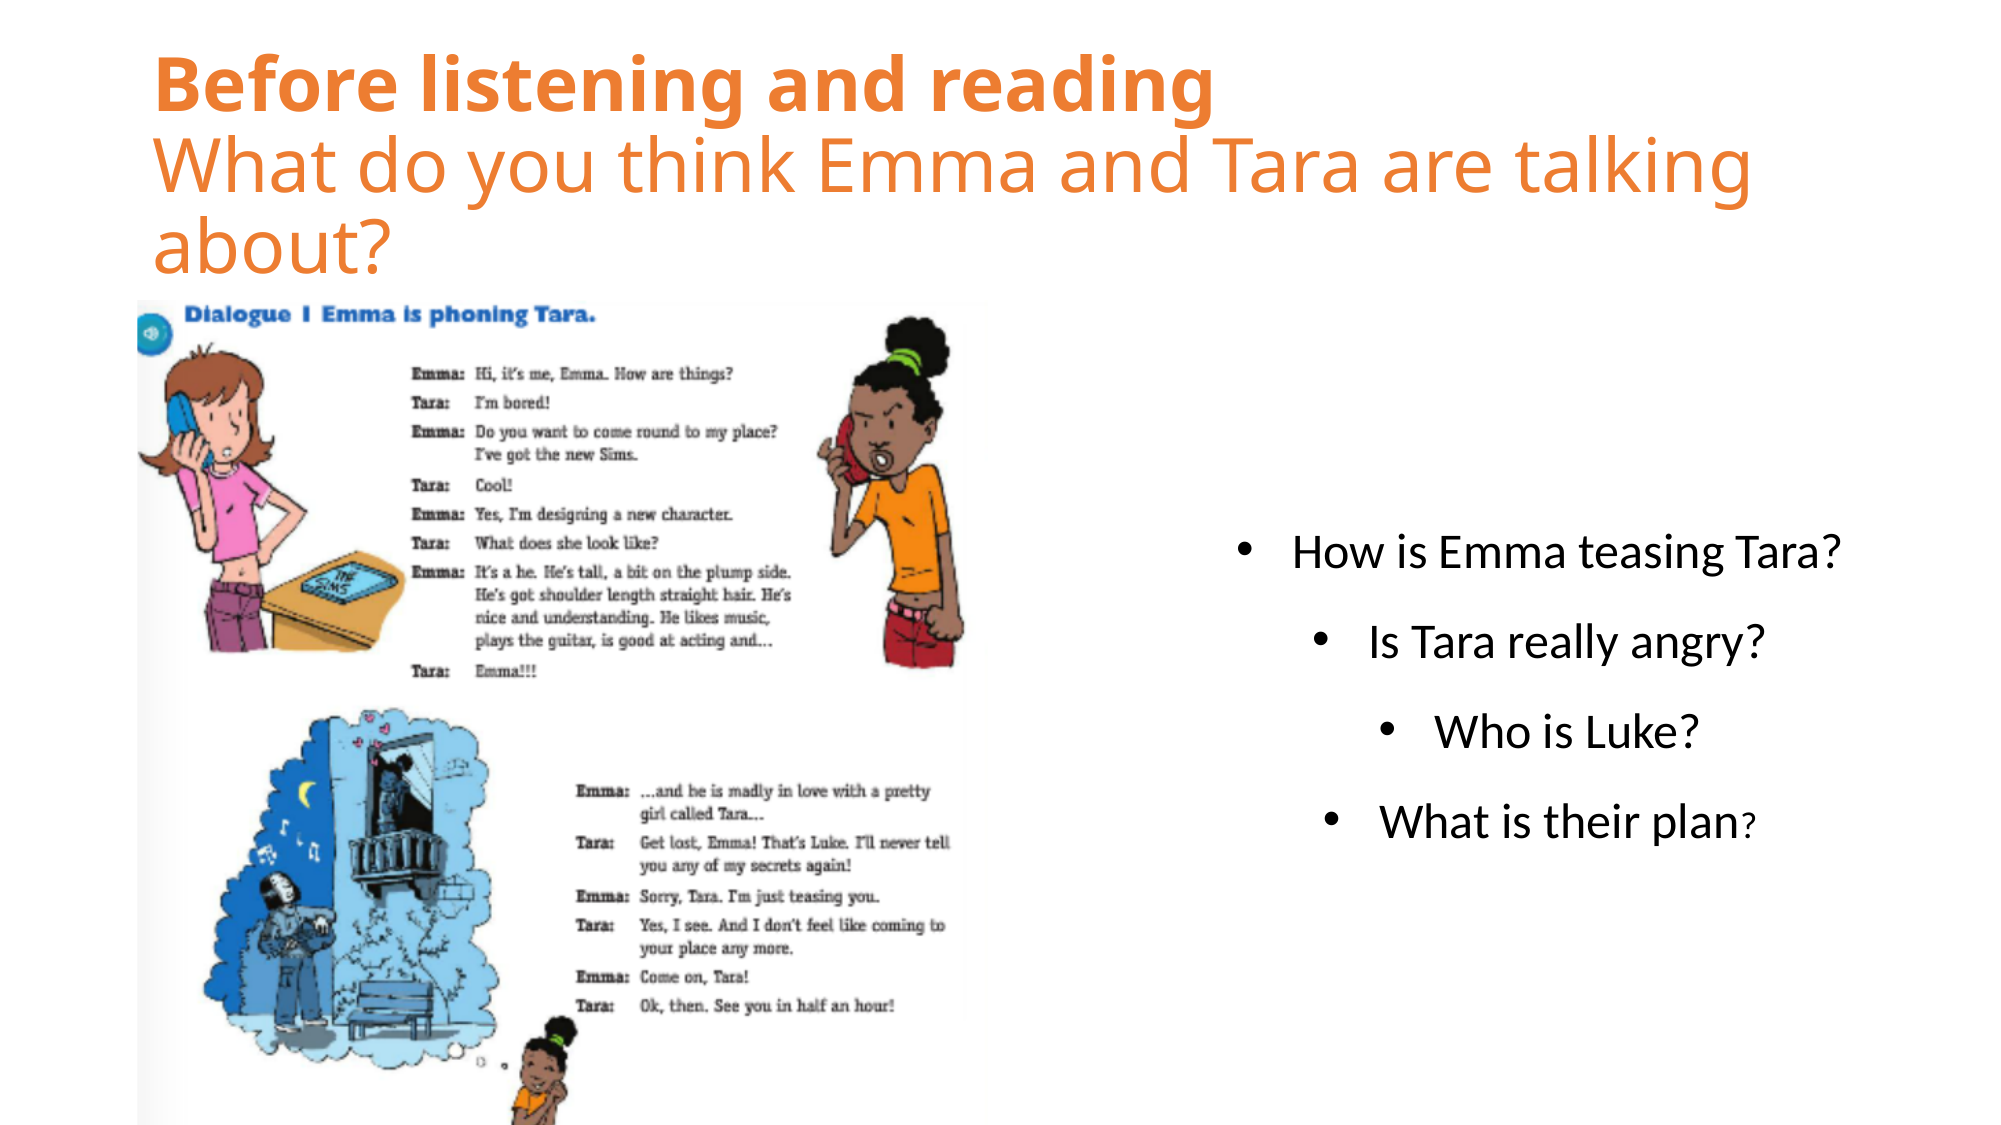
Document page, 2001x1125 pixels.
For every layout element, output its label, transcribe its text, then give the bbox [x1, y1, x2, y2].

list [137, 300, 988, 1125]
title Before listening and reading What do you think Emma and Tara are talking about? [137, 59, 1863, 278]
text_box How is Emma teasing Tara? Is Tara really angry? Who is Luke? What is their plan? [1189, 402, 1892, 934]
